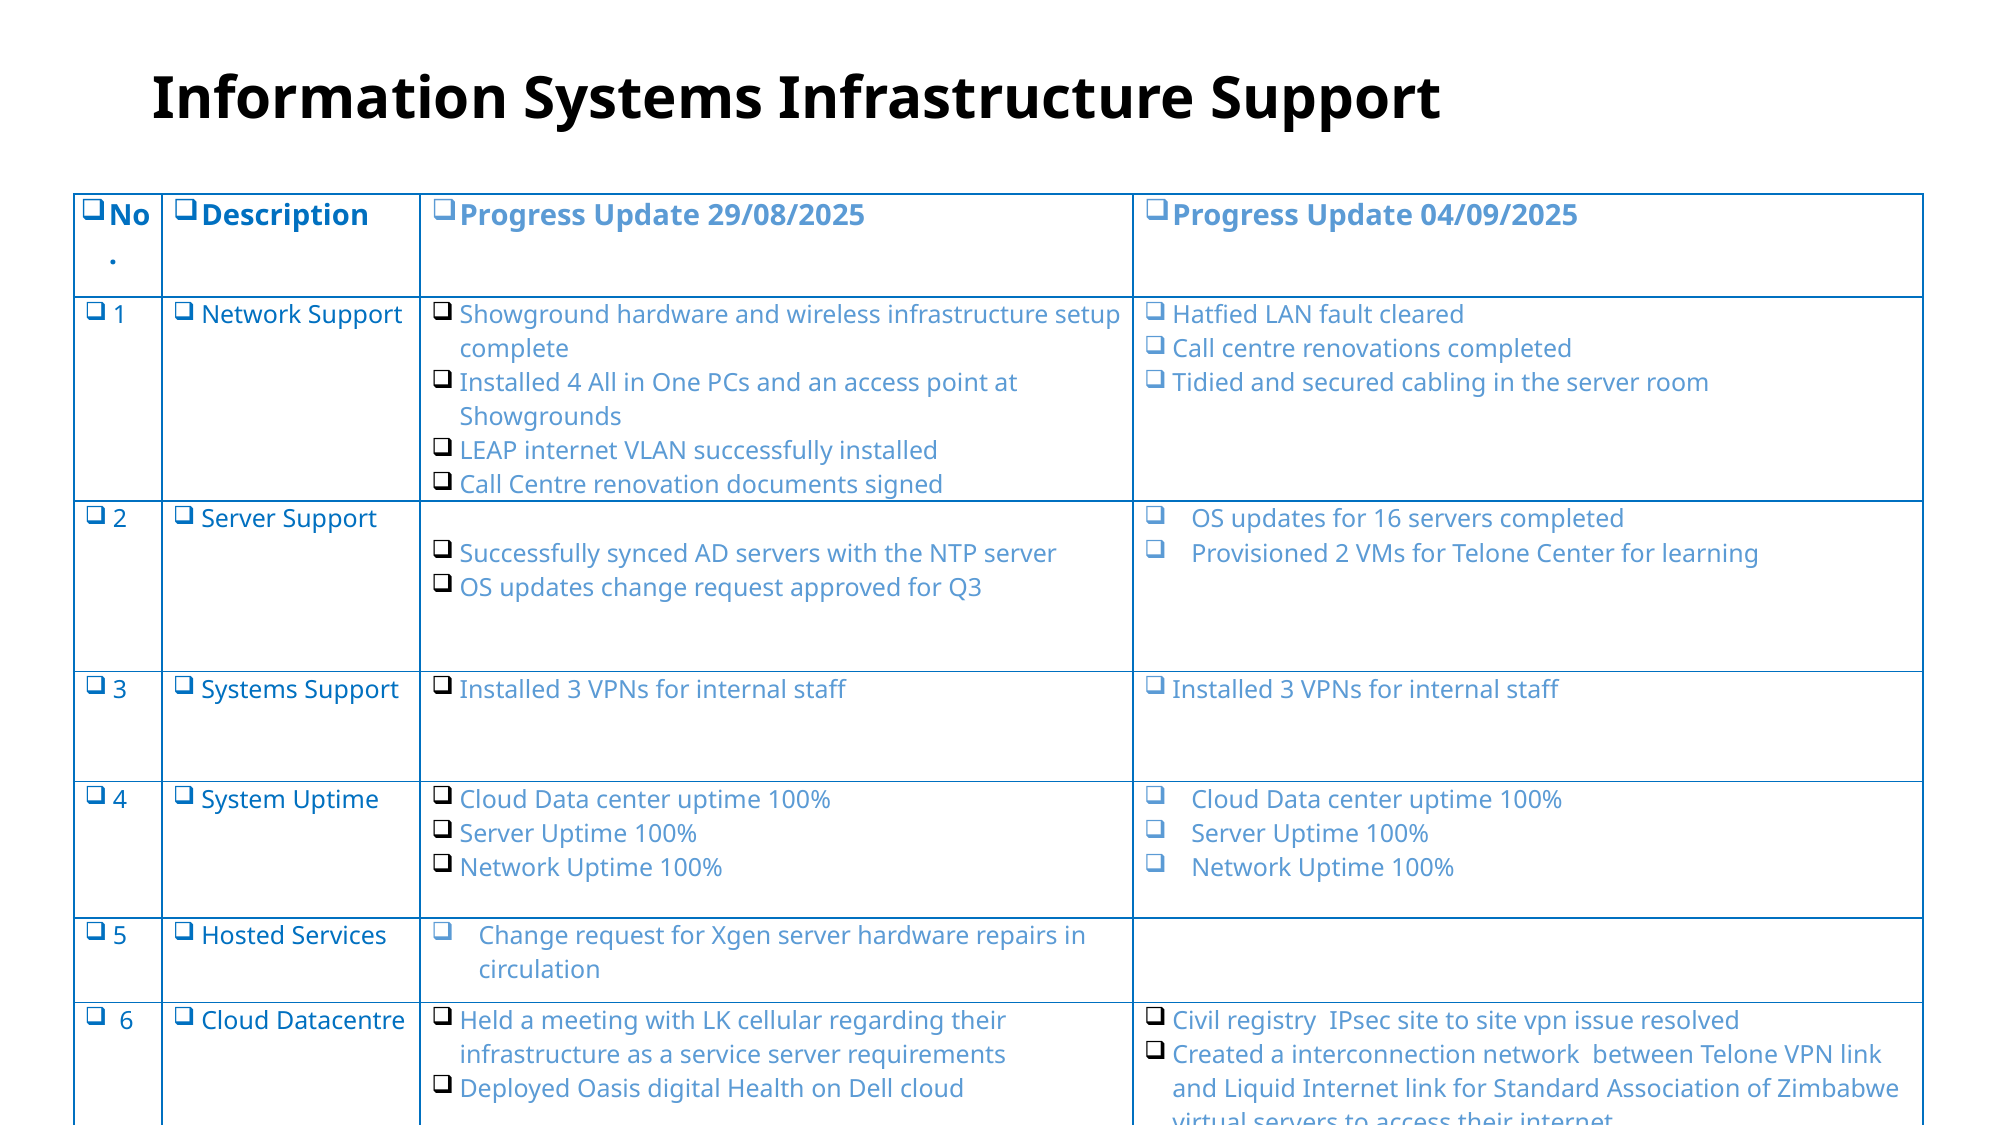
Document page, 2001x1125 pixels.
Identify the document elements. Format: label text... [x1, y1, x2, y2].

table_cell 4 [75, 782, 161, 917]
table_header Progress Update 04/09/2025 [1134, 195, 1922, 296]
table_cell Cloud Data center uptime 100% Server Uptime 100% Network Uptime 100% [421, 782, 1132, 917]
table_cell 2 [75, 502, 161, 671]
table_cell 3 [75, 672, 161, 781]
table_cell Hatfied LAN fault cleared Call centre renovations completed Tidied and secured cabling in the server room [1134, 298, 1922, 500]
table_header Description [163, 195, 419, 296]
table_cell [1134, 919, 1922, 1002]
table_cell 6 [75, 1003, 161, 1125]
table_cell Cloud Datacentre [163, 1003, 419, 1125]
table_cell Network Support [163, 298, 419, 500]
table_header Progress Update 29/08/2025 [421, 195, 1132, 296]
table_cell OS updates for 16 servers completed Provisioned 2 VMs for Telone Center for learning [1134, 502, 1922, 671]
table_cell Installed 3 VPNs for internal staff [421, 672, 1132, 781]
table_cell Change request for Xgen server hardware repairs in circulation [421, 919, 1132, 1002]
table_cell Showground hardware and wireless infrastructure setup complete Installed 4 All in One PCs and an access point at Showgrounds LEAP internet VLAN successfully installed Call Centre renovation documents signed [421, 298, 1132, 500]
table_cell 1 [75, 298, 161, 500]
table_cell Installed 3 VPNs for internal staff [1134, 672, 1922, 781]
table_cell Hosted Services [163, 919, 419, 1002]
table_cell Held a meeting with LK cellular regarding their infrastructure as a service server requirements Deployed Oasis digital Health on Dell cloud [421, 1003, 1132, 1125]
table_cell Civil registry IPsec site to site vpn issue resolved Created a interconnection network between Telone VPN link and Liquid Internet link for Standard Association of Zimbabwe virtual servers to access their internet Uploaded Leap Billing Production license [1134, 1003, 1922, 1125]
table_cell 5 [75, 919, 161, 1002]
table_cell Cloud Data center uptime 100% Server Uptime 100% Network Uptime 100% [1134, 782, 1922, 917]
table_cell Systems Support [163, 672, 419, 781]
title Information Systems Infrastructure Support [137, 56, 1863, 143]
table_header No. [75, 195, 161, 296]
table_cell Server Support [163, 502, 419, 671]
table_cell System Uptime [163, 782, 419, 917]
table_cell Successfully synced AD servers with the NTP server OS updates change request approved for Q3 [421, 502, 1132, 671]
